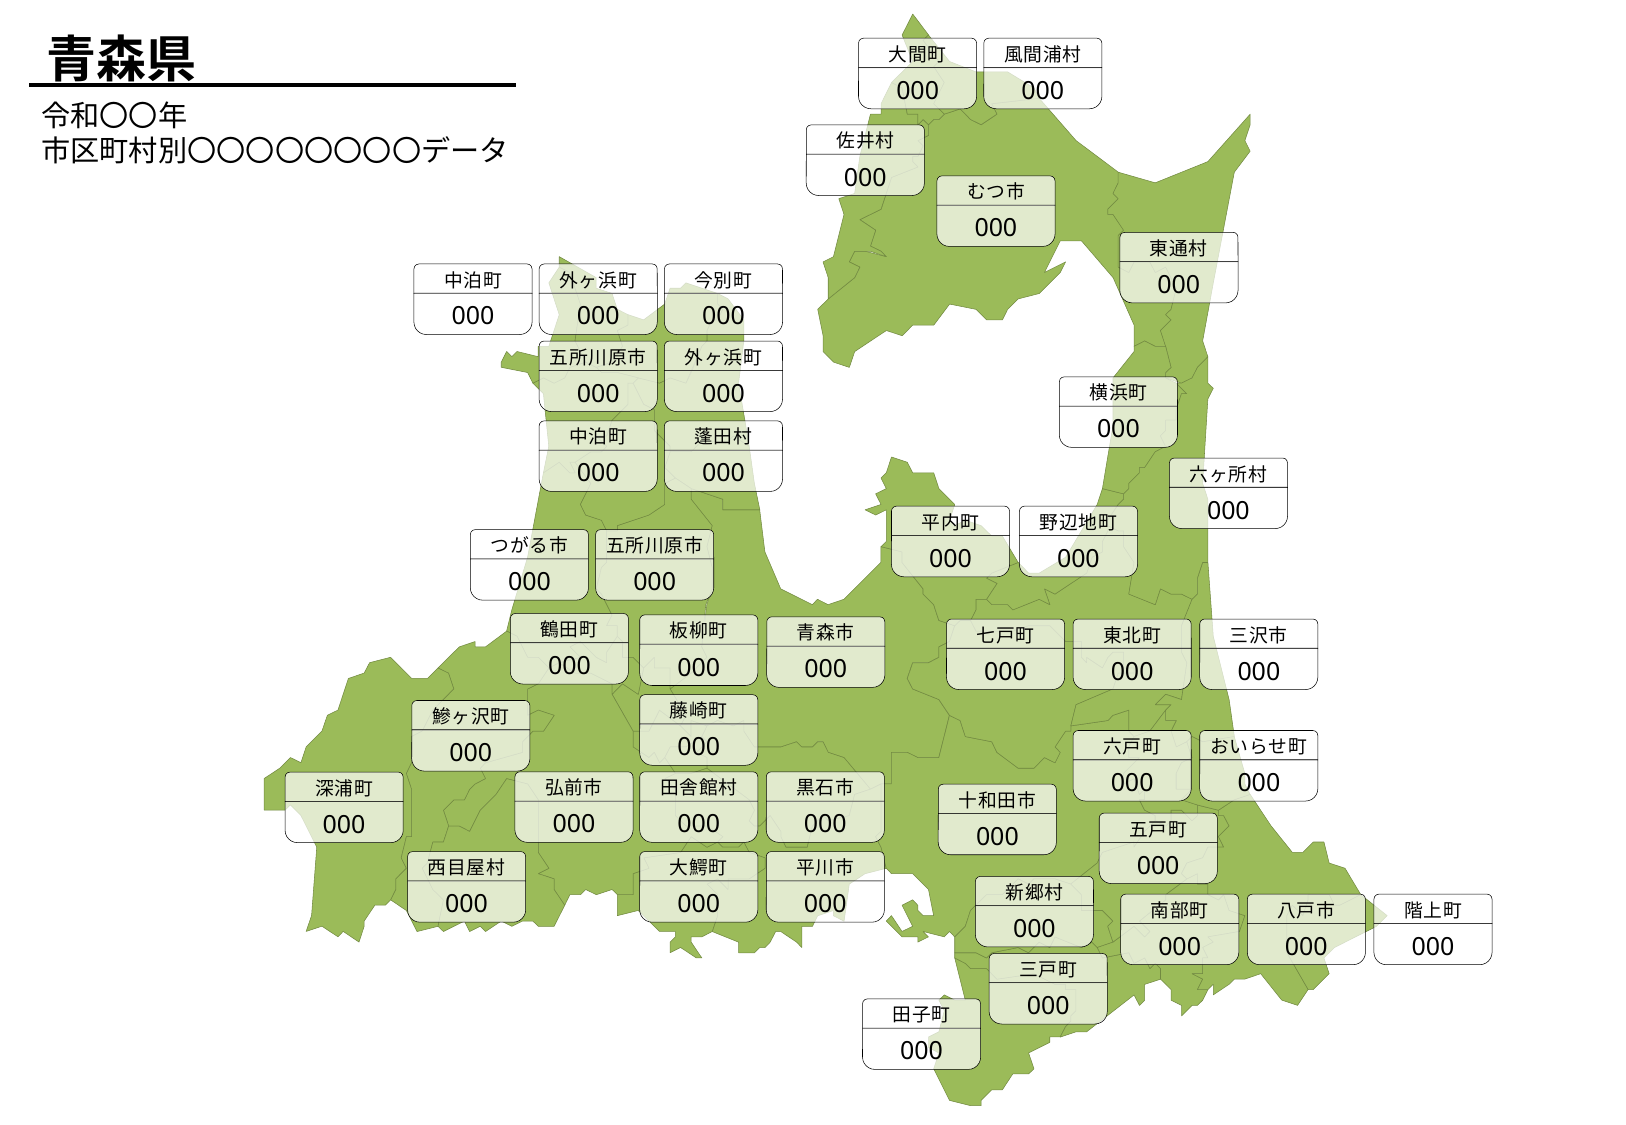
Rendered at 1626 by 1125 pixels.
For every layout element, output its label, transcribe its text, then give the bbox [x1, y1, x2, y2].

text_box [538, 263, 658, 335]
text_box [1199, 618, 1319, 690]
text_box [407, 851, 526, 923]
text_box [858, 38, 977, 110]
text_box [1247, 893, 1366, 965]
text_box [413, 263, 533, 335]
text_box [664, 420, 783, 492]
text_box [1019, 505, 1138, 577]
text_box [766, 771, 885, 843]
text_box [639, 614, 759, 686]
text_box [983, 38, 1103, 110]
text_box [988, 953, 1108, 1025]
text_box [470, 529, 589, 601]
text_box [938, 783, 1057, 856]
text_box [862, 998, 981, 1070]
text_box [664, 340, 783, 412]
text_box 青森県 [31, 20, 212, 83]
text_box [1098, 812, 1218, 884]
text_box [639, 851, 759, 923]
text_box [766, 616, 886, 688]
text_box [1120, 893, 1240, 965]
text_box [538, 420, 658, 492]
text_box 令和〇〇年 市区町村別〇〇〇〇〇〇〇〇データ [26, 89, 258, 175]
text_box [1373, 893, 1493, 965]
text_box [1119, 232, 1239, 304]
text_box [639, 772, 759, 843]
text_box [1072, 730, 1192, 802]
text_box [595, 529, 714, 601]
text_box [766, 851, 885, 923]
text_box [806, 124, 925, 196]
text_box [975, 876, 1094, 948]
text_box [284, 771, 404, 843]
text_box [1169, 457, 1288, 529]
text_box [639, 694, 759, 766]
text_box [510, 613, 629, 685]
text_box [664, 263, 783, 335]
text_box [1059, 376, 1178, 448]
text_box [891, 505, 1010, 577]
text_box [514, 771, 634, 843]
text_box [411, 700, 531, 772]
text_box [1072, 618, 1192, 690]
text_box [936, 175, 1056, 247]
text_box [538, 340, 658, 412]
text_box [946, 618, 1065, 690]
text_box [1199, 730, 1319, 802]
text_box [263, 13, 1388, 1106]
